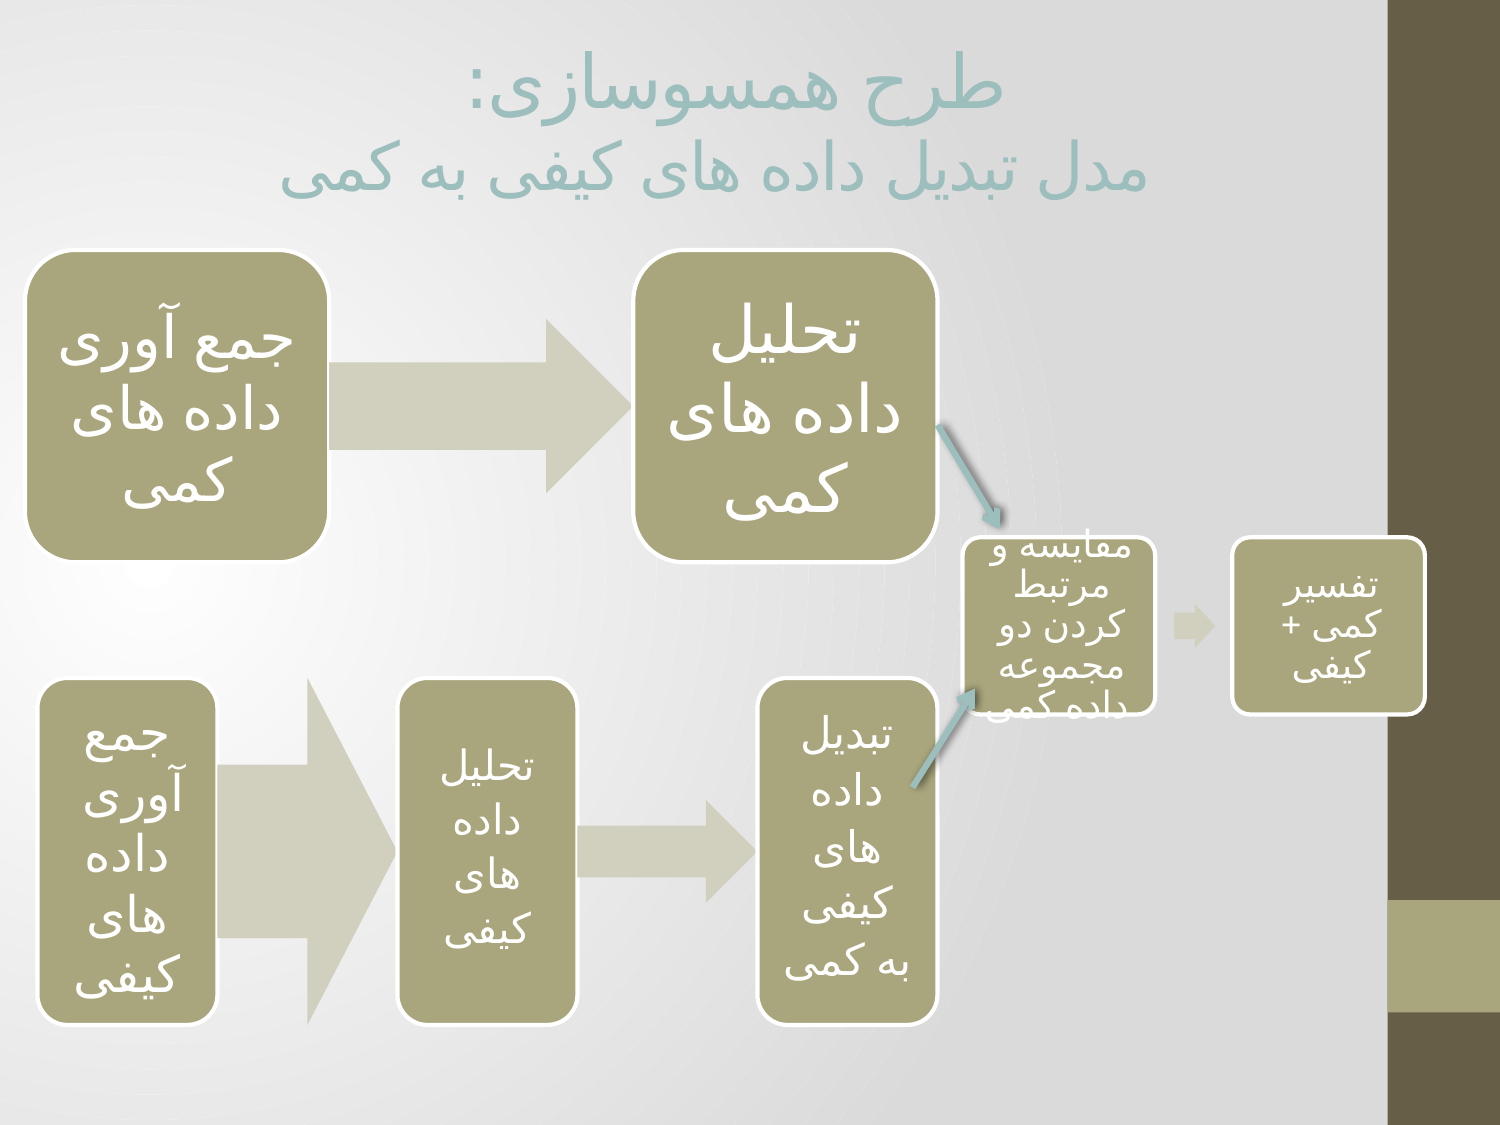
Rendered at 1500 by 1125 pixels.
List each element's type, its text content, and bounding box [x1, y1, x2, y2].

title طرح همسوسازی: مدل تبدیل داده های کیفی به کمی [37, 24, 1413, 213]
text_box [24, 249, 1426, 1026]
